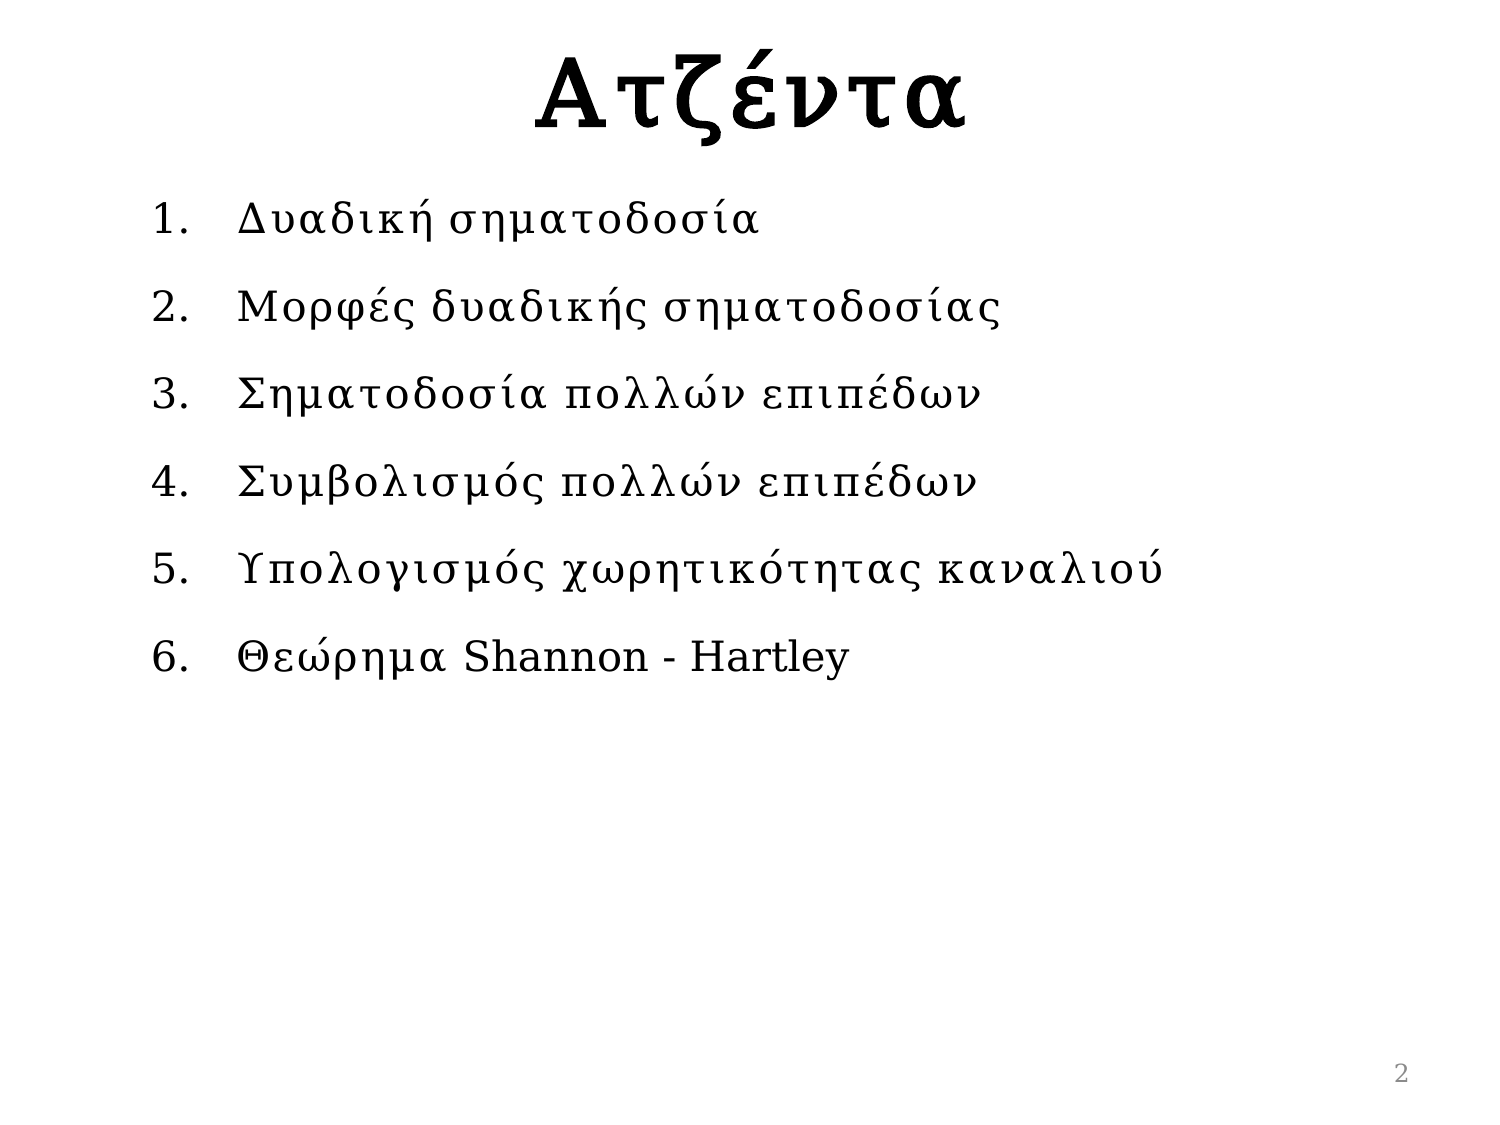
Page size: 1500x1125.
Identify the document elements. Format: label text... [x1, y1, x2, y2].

subtitle Δυαδική σηματοδοσία Μορφές δυαδικής σηματοδοσίας Σηματοδοσία πολλών επιπέδων Συμβολισμός πολλών επιπέδων Υπολογισμός χωρητικότητας καναλιού Θεώρημα Shannon - Hartley [135, 184, 1425, 1035]
slide_number 2 [1074, 1042, 1425, 1103]
text_box Ατζέντα [74, 19, 1425, 159]
